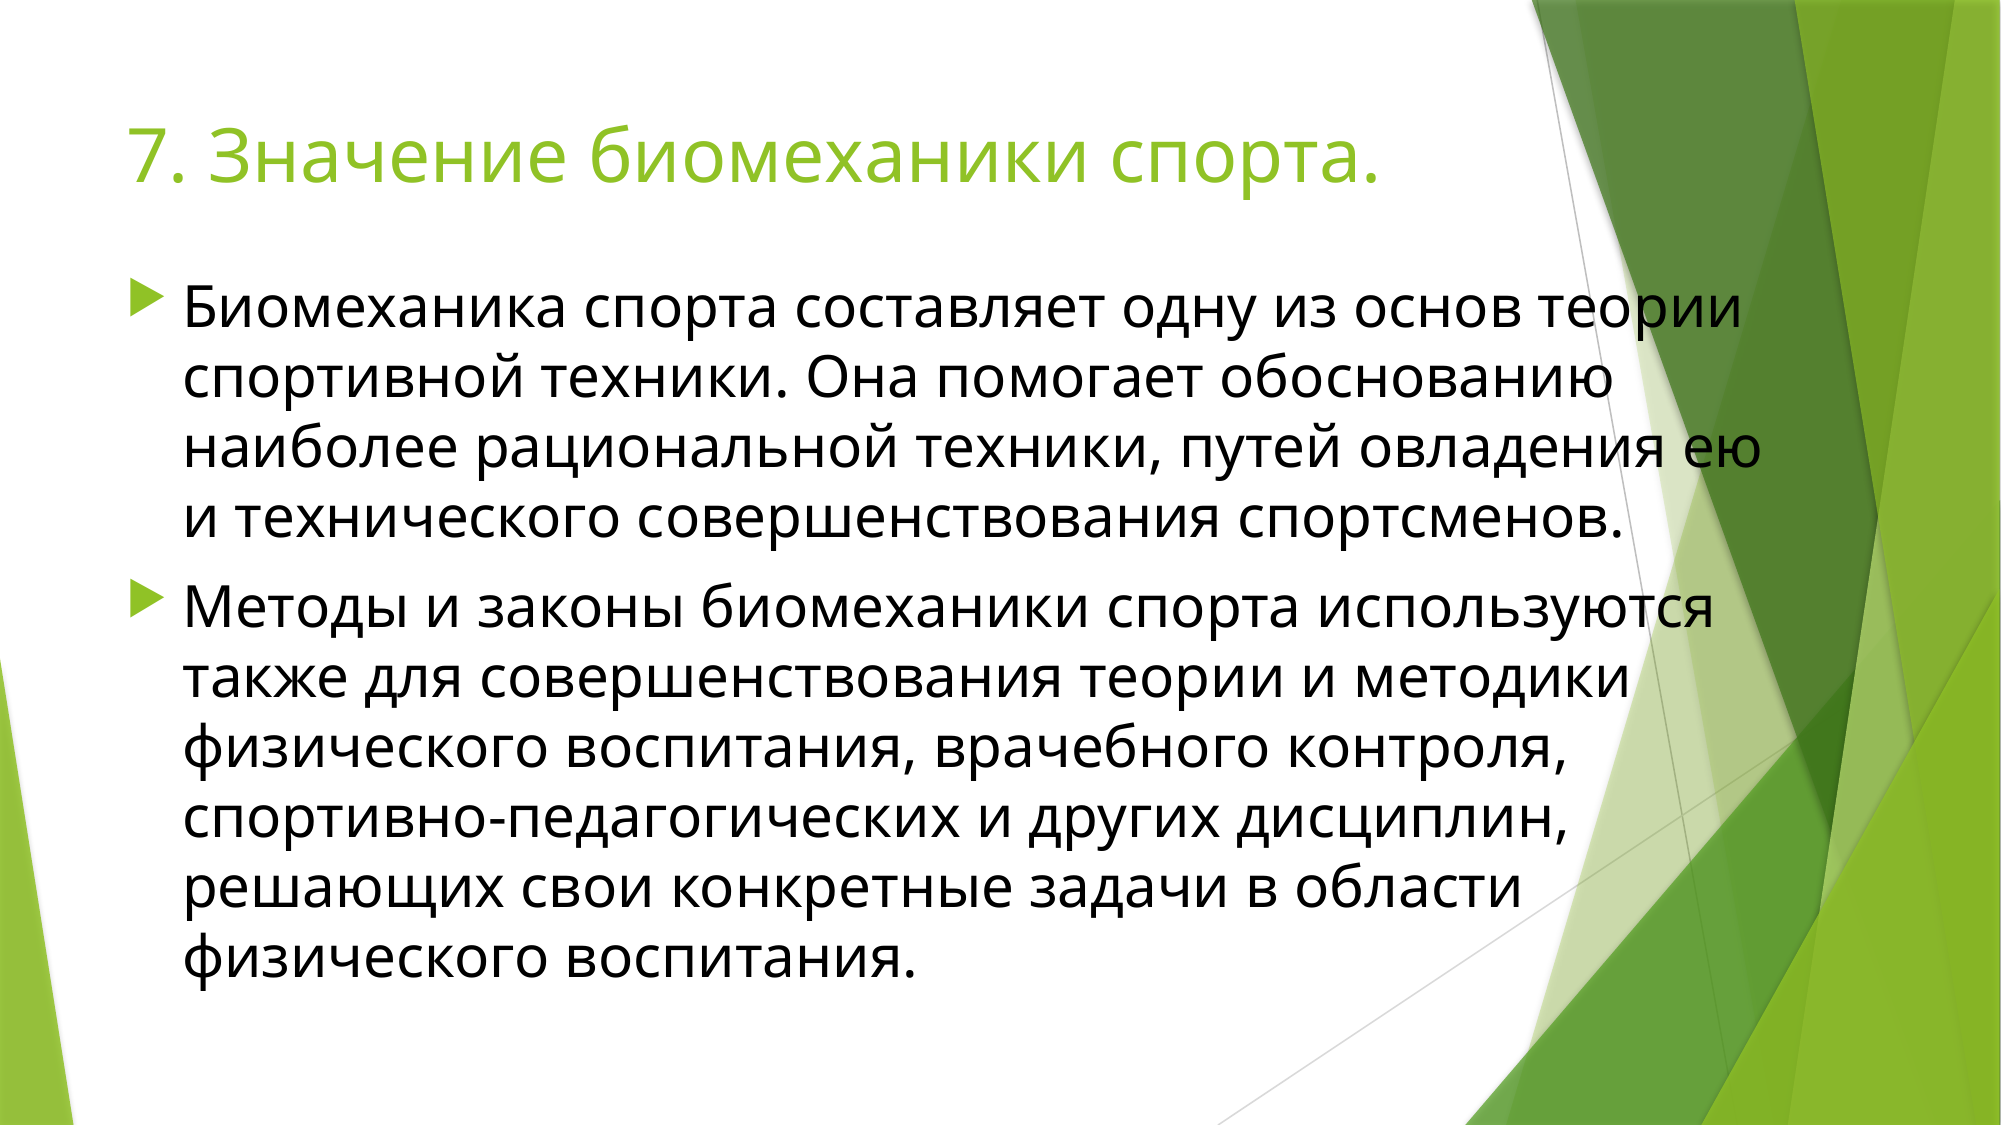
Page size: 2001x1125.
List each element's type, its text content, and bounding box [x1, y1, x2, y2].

list Биомеханика спорта составляет одну из основ теории спортивной техники. Она помогает обоснованию наиболее рациональной техники, путей овладения ею и технического совершенствования спортсменов. Методы и законы биомеханики спорта используются также для совершенствования теории и методики физического воспитания, врачебного контроля, спортивно-педагогических и других дисциплин, решающих свои конкретные задачи в области физического воспитания. [111, 261, 1782, 991]
title 7. Значение биомеханики спорта. [111, 99, 1522, 261]
